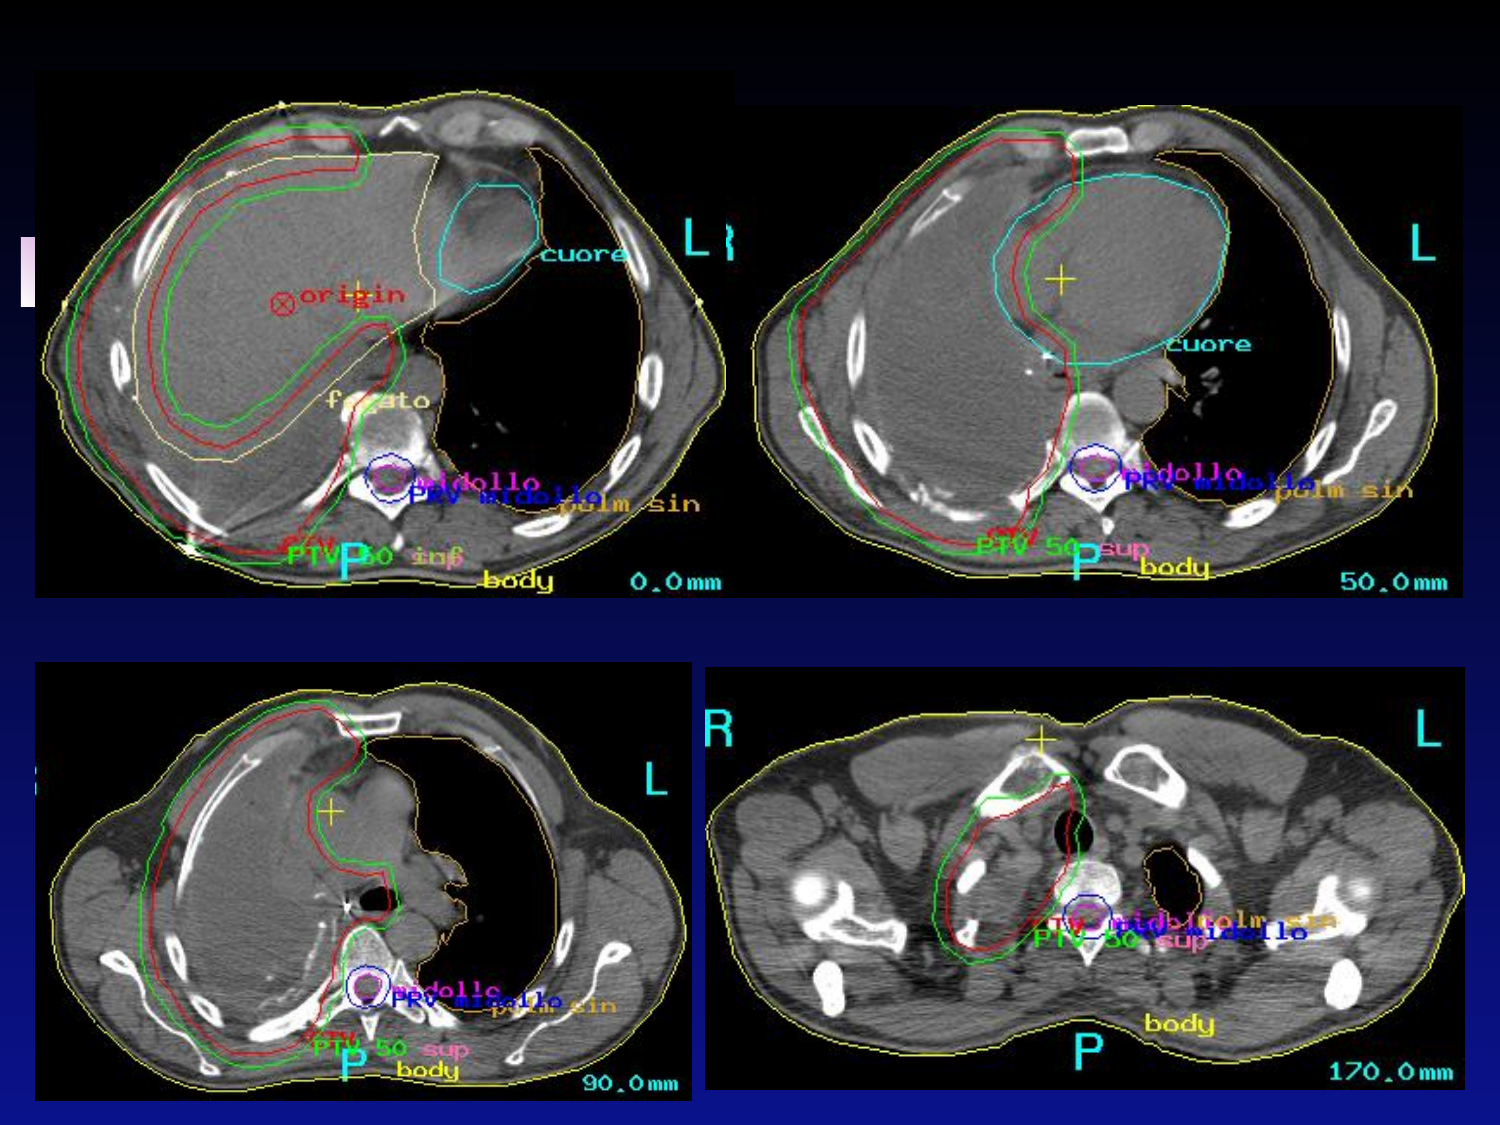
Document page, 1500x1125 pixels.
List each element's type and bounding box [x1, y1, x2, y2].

list [34, 662, 692, 1102]
list [34, 70, 735, 598]
list [704, 667, 1465, 1090]
list [726, 105, 1464, 598]
